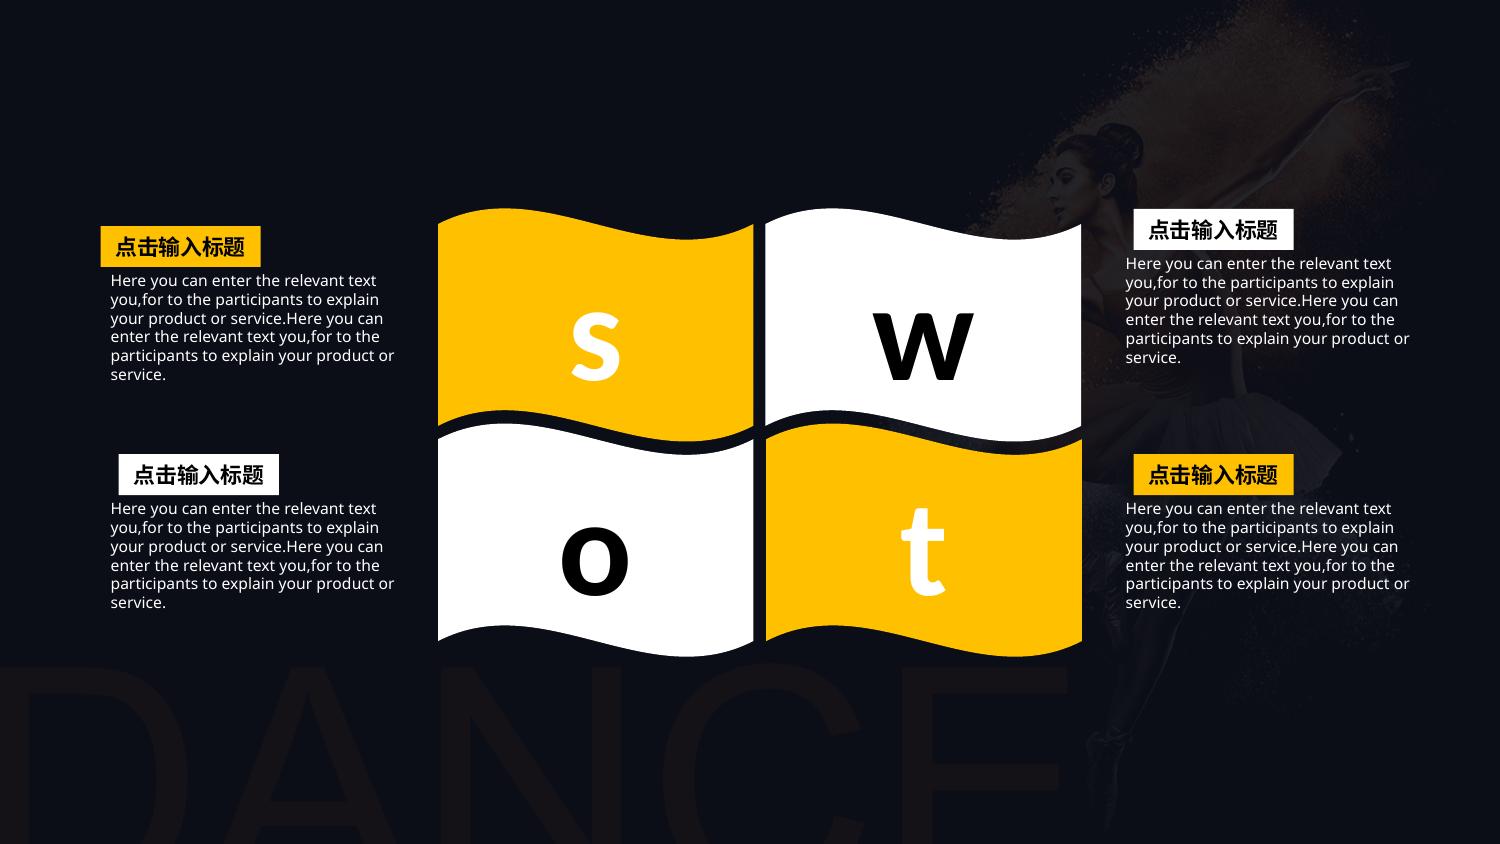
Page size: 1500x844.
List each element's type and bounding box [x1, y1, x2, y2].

text_box [95, 226, 426, 393]
text_box [438, 207, 1082, 658]
text_box [1110, 208, 1441, 376]
text_box [1110, 454, 1441, 621]
text_box [95, 454, 426, 621]
picture [0, 0, 1500, 844]
